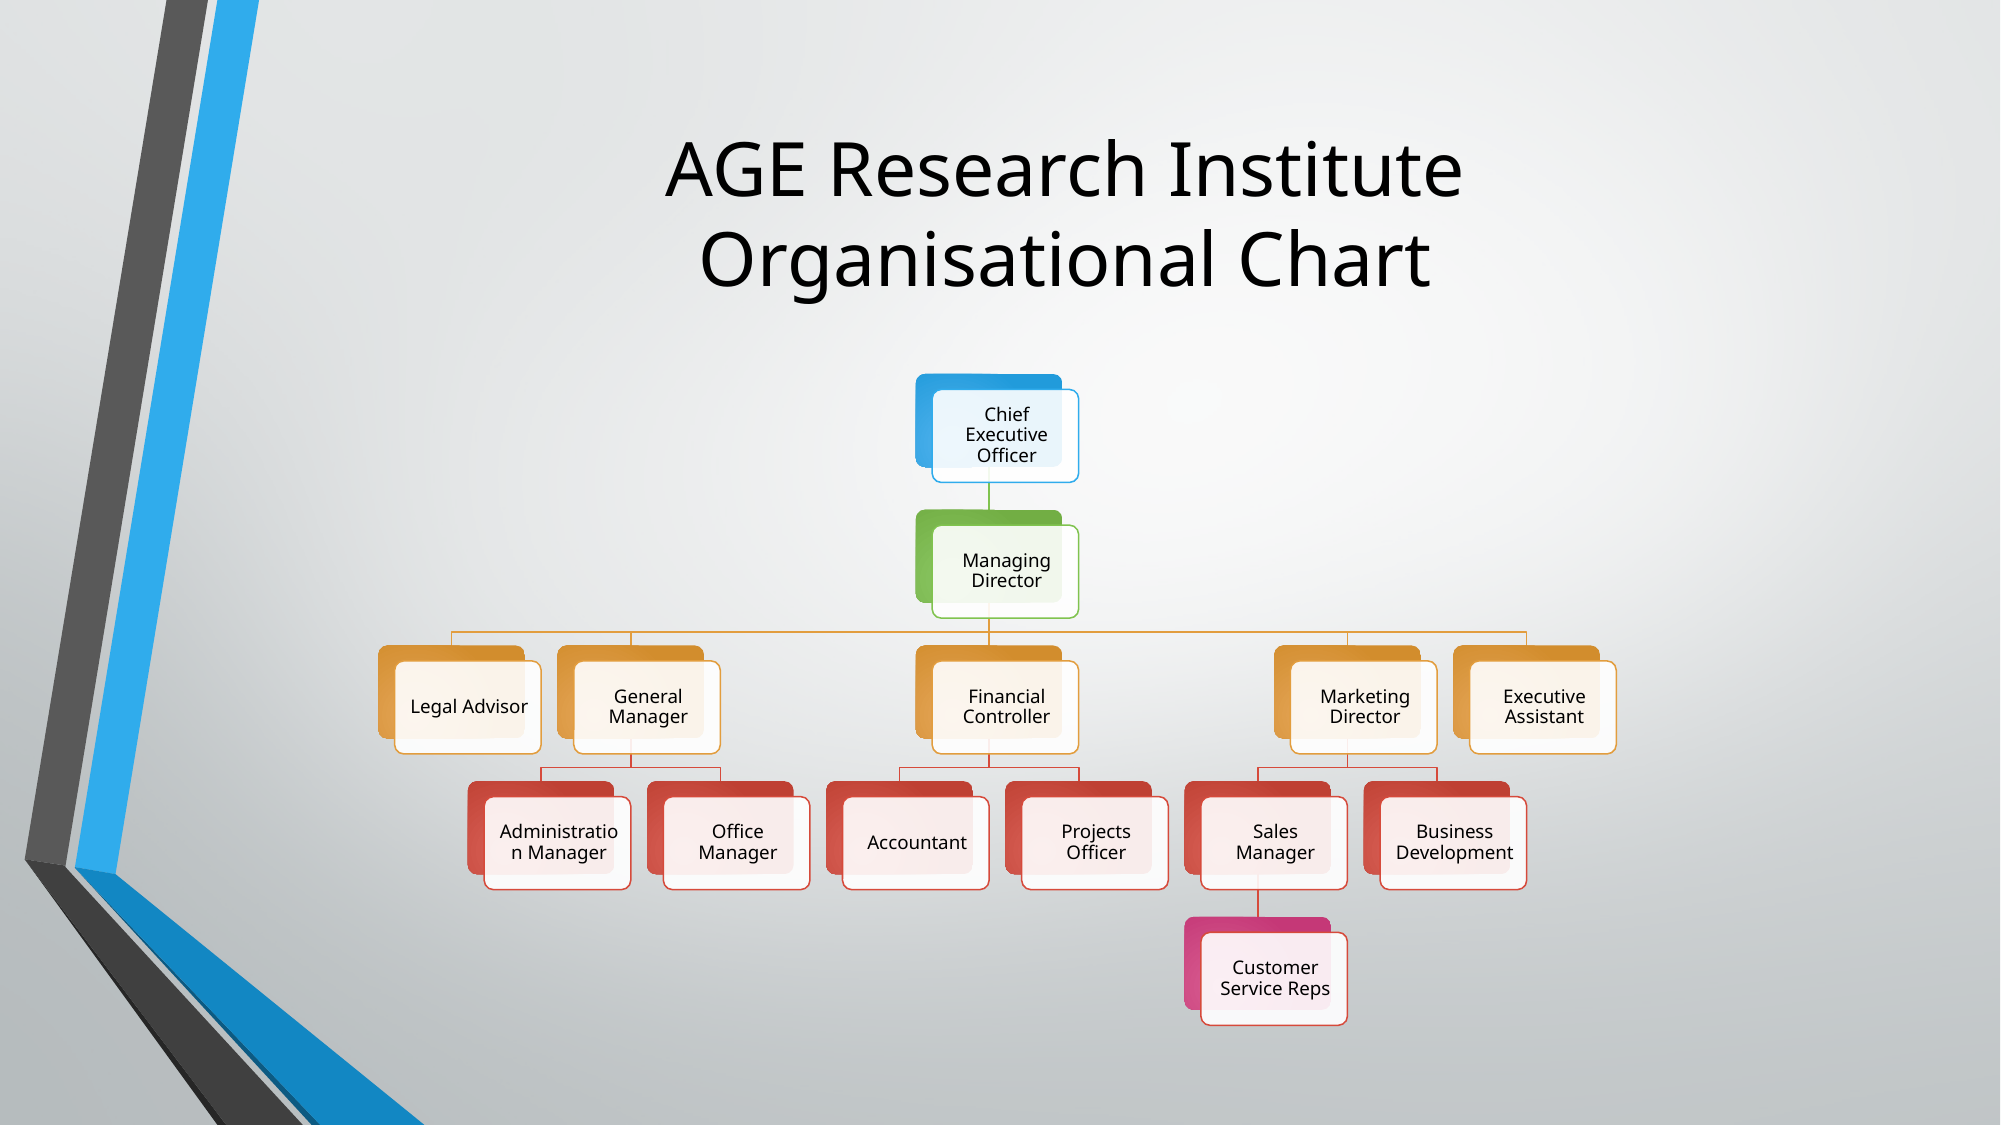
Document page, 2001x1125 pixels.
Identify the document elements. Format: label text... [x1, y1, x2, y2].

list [376, 315, 1618, 1084]
title AGE Research Institute Organisational Chart [243, 112, 1887, 400]
